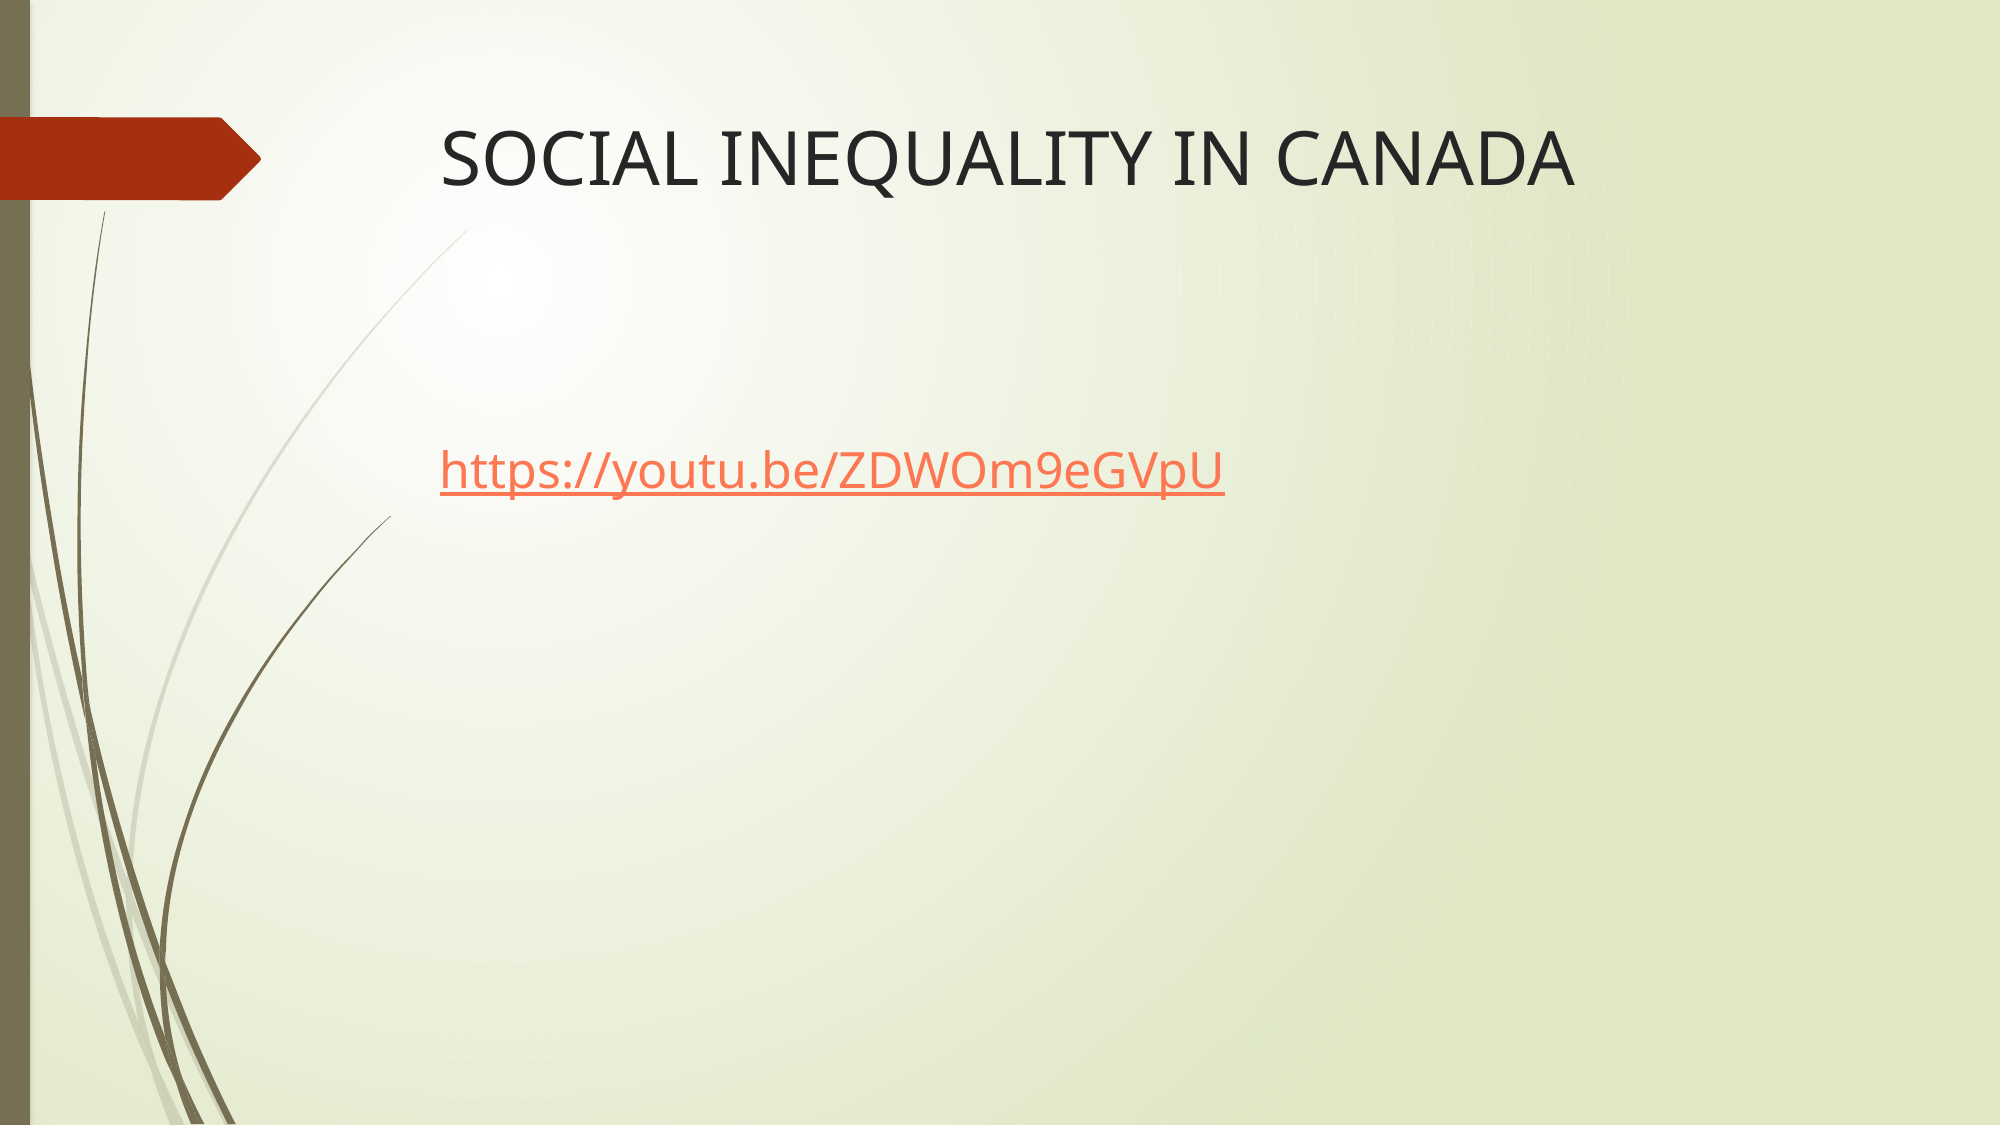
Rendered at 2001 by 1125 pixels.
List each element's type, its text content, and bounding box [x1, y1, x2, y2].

list https://youtu.be/ZDWOm9eGVpU [424, 350, 1888, 970]
title SOCIAL INEQUALITY IN CANADA [425, 102, 1888, 313]
